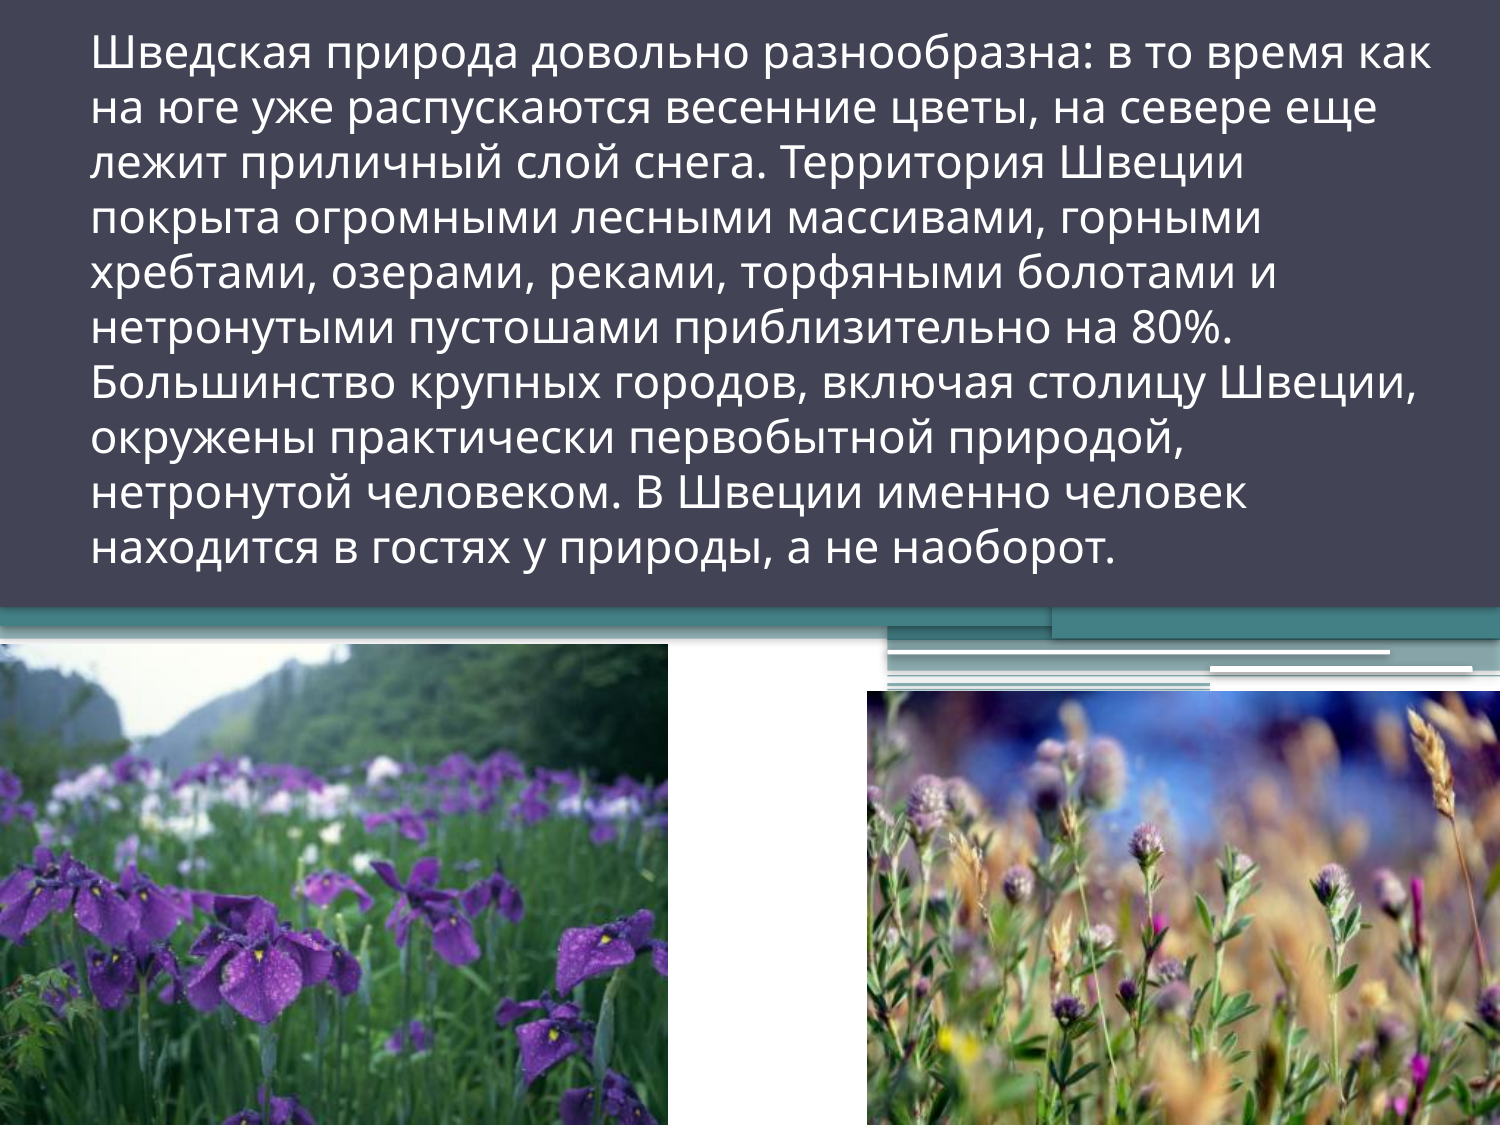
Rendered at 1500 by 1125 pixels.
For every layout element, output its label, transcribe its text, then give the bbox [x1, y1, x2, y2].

picture [866, 691, 1500, 1125]
title Шведская природа довольно разнообразна: в то время как на юге уже распускаются весенние цветы, на севере еще лежит приличный слой снега. Территория Швеции покрыта огромными лесными массивами, горными хребтами, озерами, реками, торфяными болотами и нетронутыми пустошами приблизительно на 80%. Большинство крупных городов, включая столицу Швеции, окружены практически первобытной природой, нетронутой человеком. В Швеции именно человек находится в гостях у природы, а не наоборот. [75, 0, 1463, 636]
picture [0, 644, 669, 1125]
